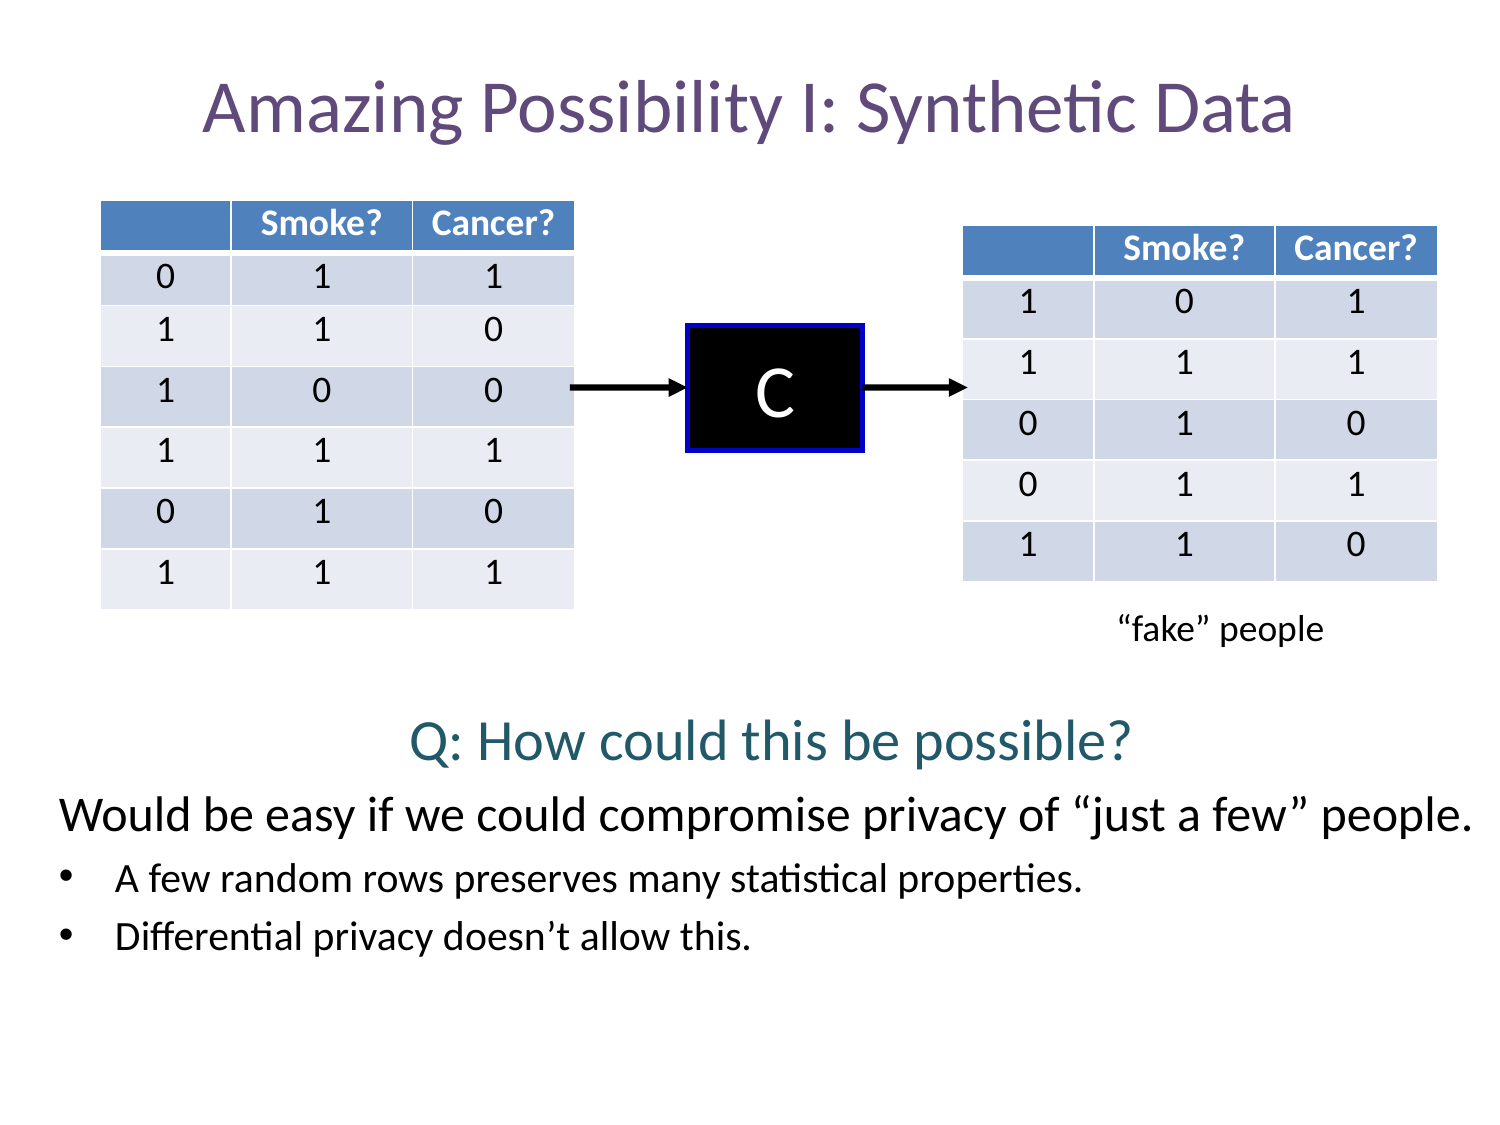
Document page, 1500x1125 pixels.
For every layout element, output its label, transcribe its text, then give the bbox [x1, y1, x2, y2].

text_box [862, 381, 968, 394]
text_box “fake” people [1101, 596, 1340, 657]
text_box C [740, 335, 810, 441]
text_box [569, 381, 688, 394]
list Q: How could this be possible? Would be easy if we could compromise privacy of “just a few” people. A few random rows preserves many statistical properties. Differential privacy doesn’t allow this. [43, 694, 1500, 1125]
text_box [687, 325, 863, 451]
title Amazing Possibility I: Synthetic Data [75, 24, 1425, 180]
